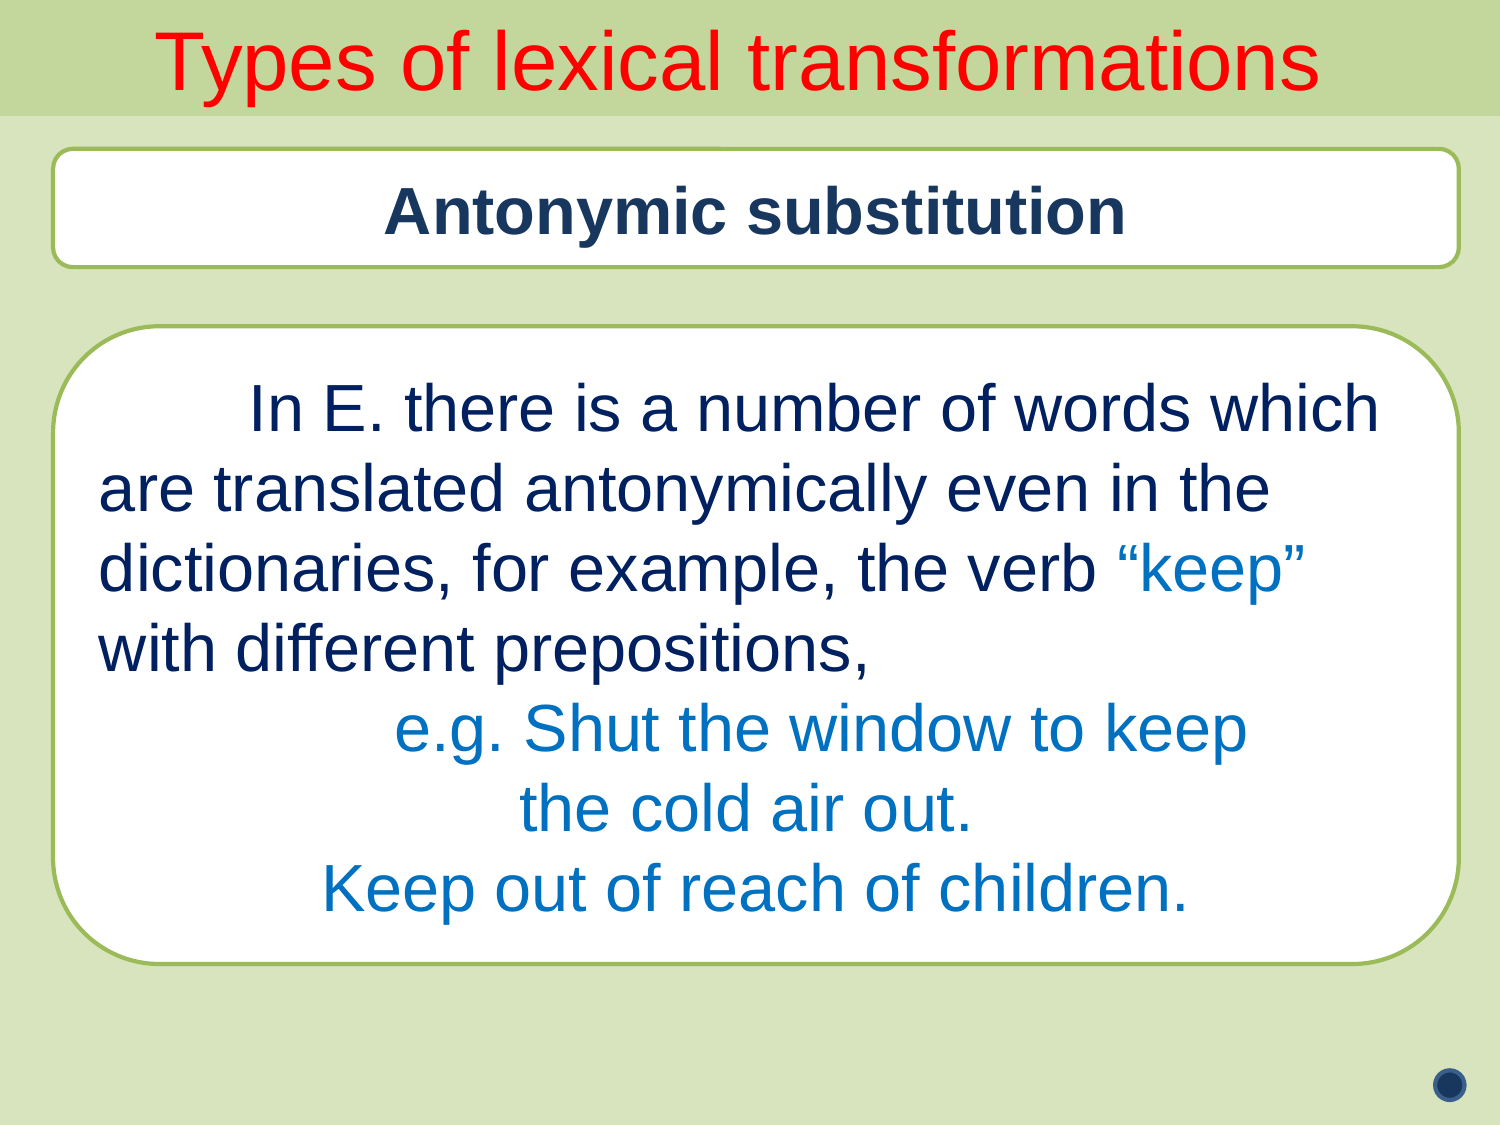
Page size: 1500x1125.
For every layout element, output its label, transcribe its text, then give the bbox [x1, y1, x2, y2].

text_box Types of lexical transformations [0, 0, 1500, 116]
text_box [1433, 1068, 1467, 1103]
text_box Antonymic substitution [50, 146, 1461, 270]
text_box In E. there is a number of words which are translated antonymically even in the dictionaries, for example, the verb “keep” with different prepositions, e.g. Shut the window to keep the cold air out. Keep out of reach of children. [50, 324, 1461, 967]
